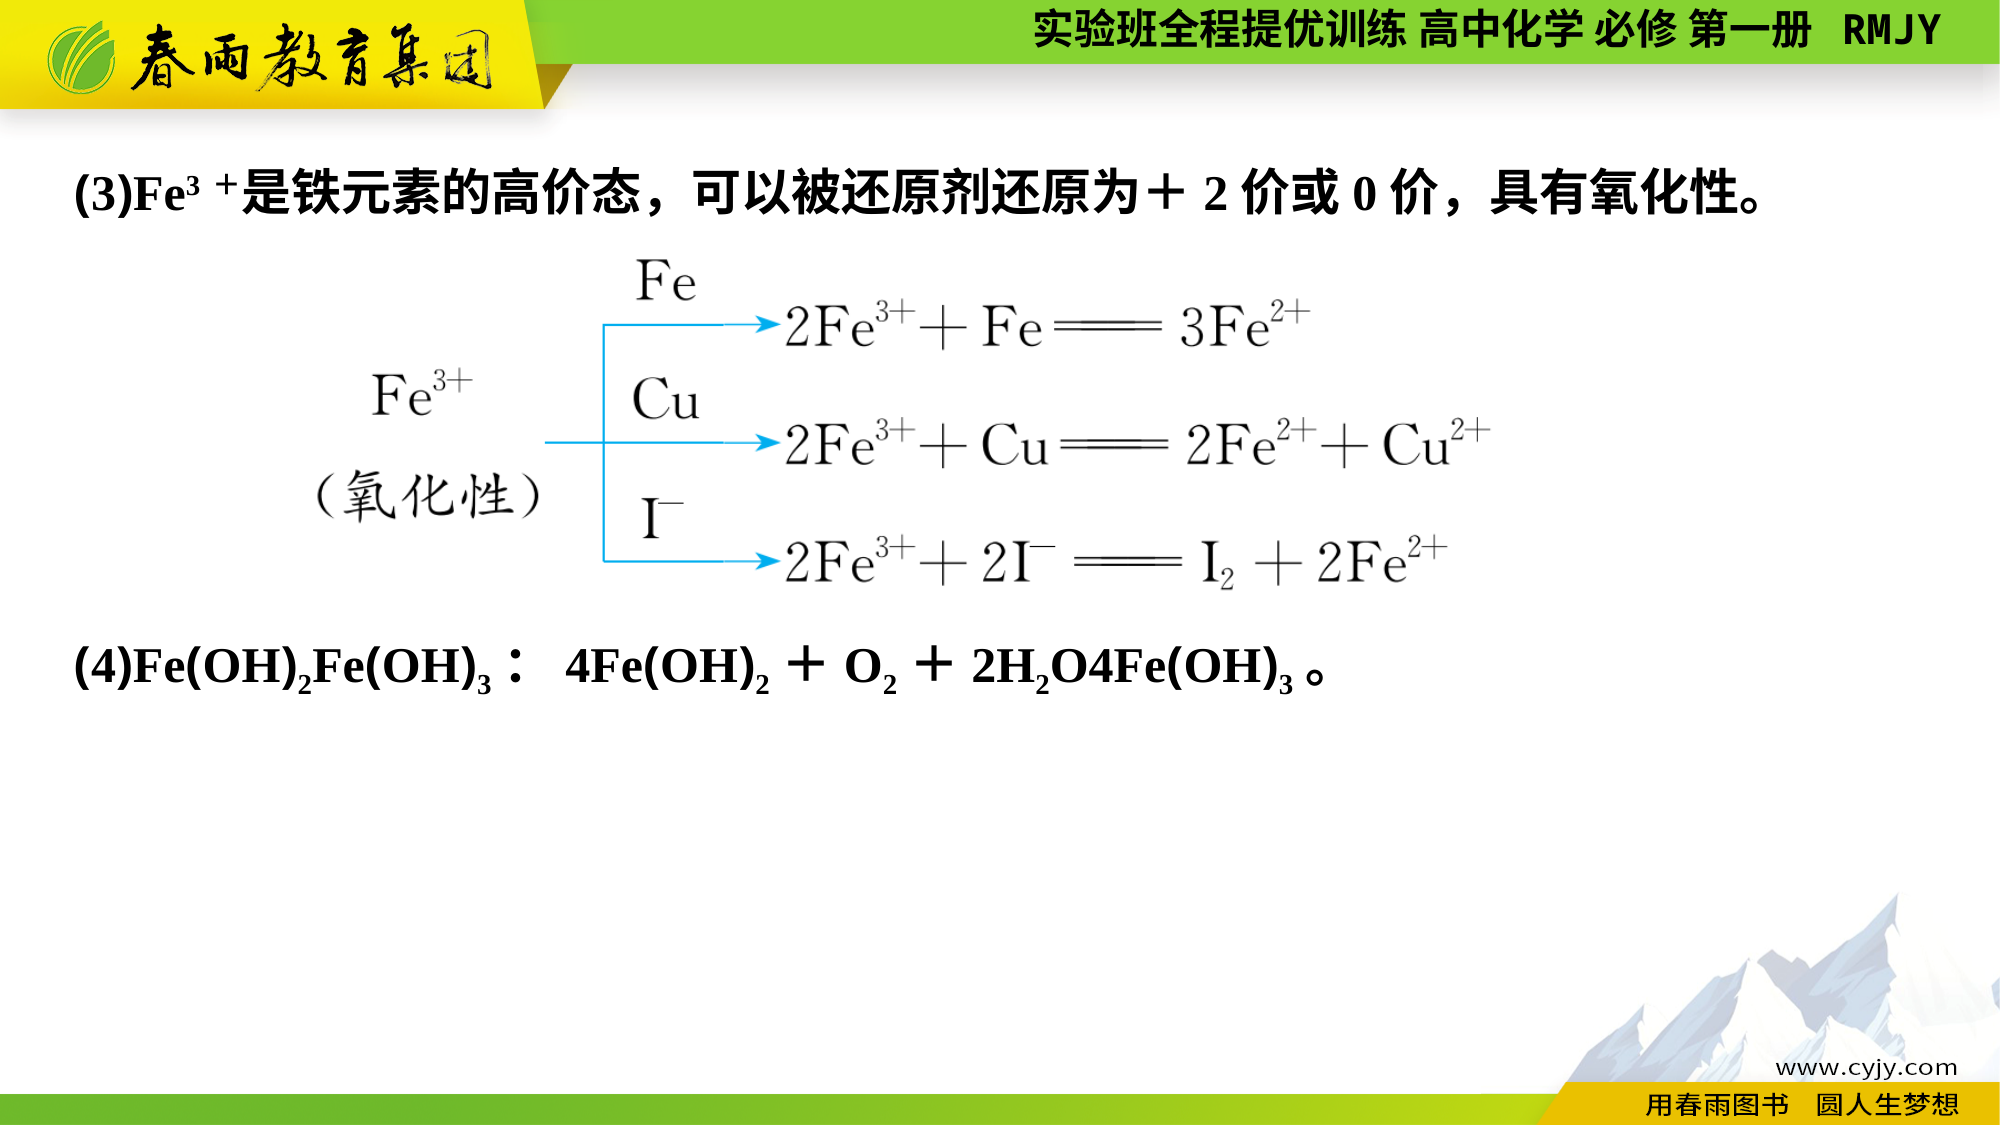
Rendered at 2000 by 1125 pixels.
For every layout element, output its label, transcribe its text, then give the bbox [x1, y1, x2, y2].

list (3)Fe3＋是铁元素的高价态，可以被还原剂还原为＋2价或0价，具有氧化性。 [59, 122, 1944, 217]
picture [0, 0, 2000, 1125]
